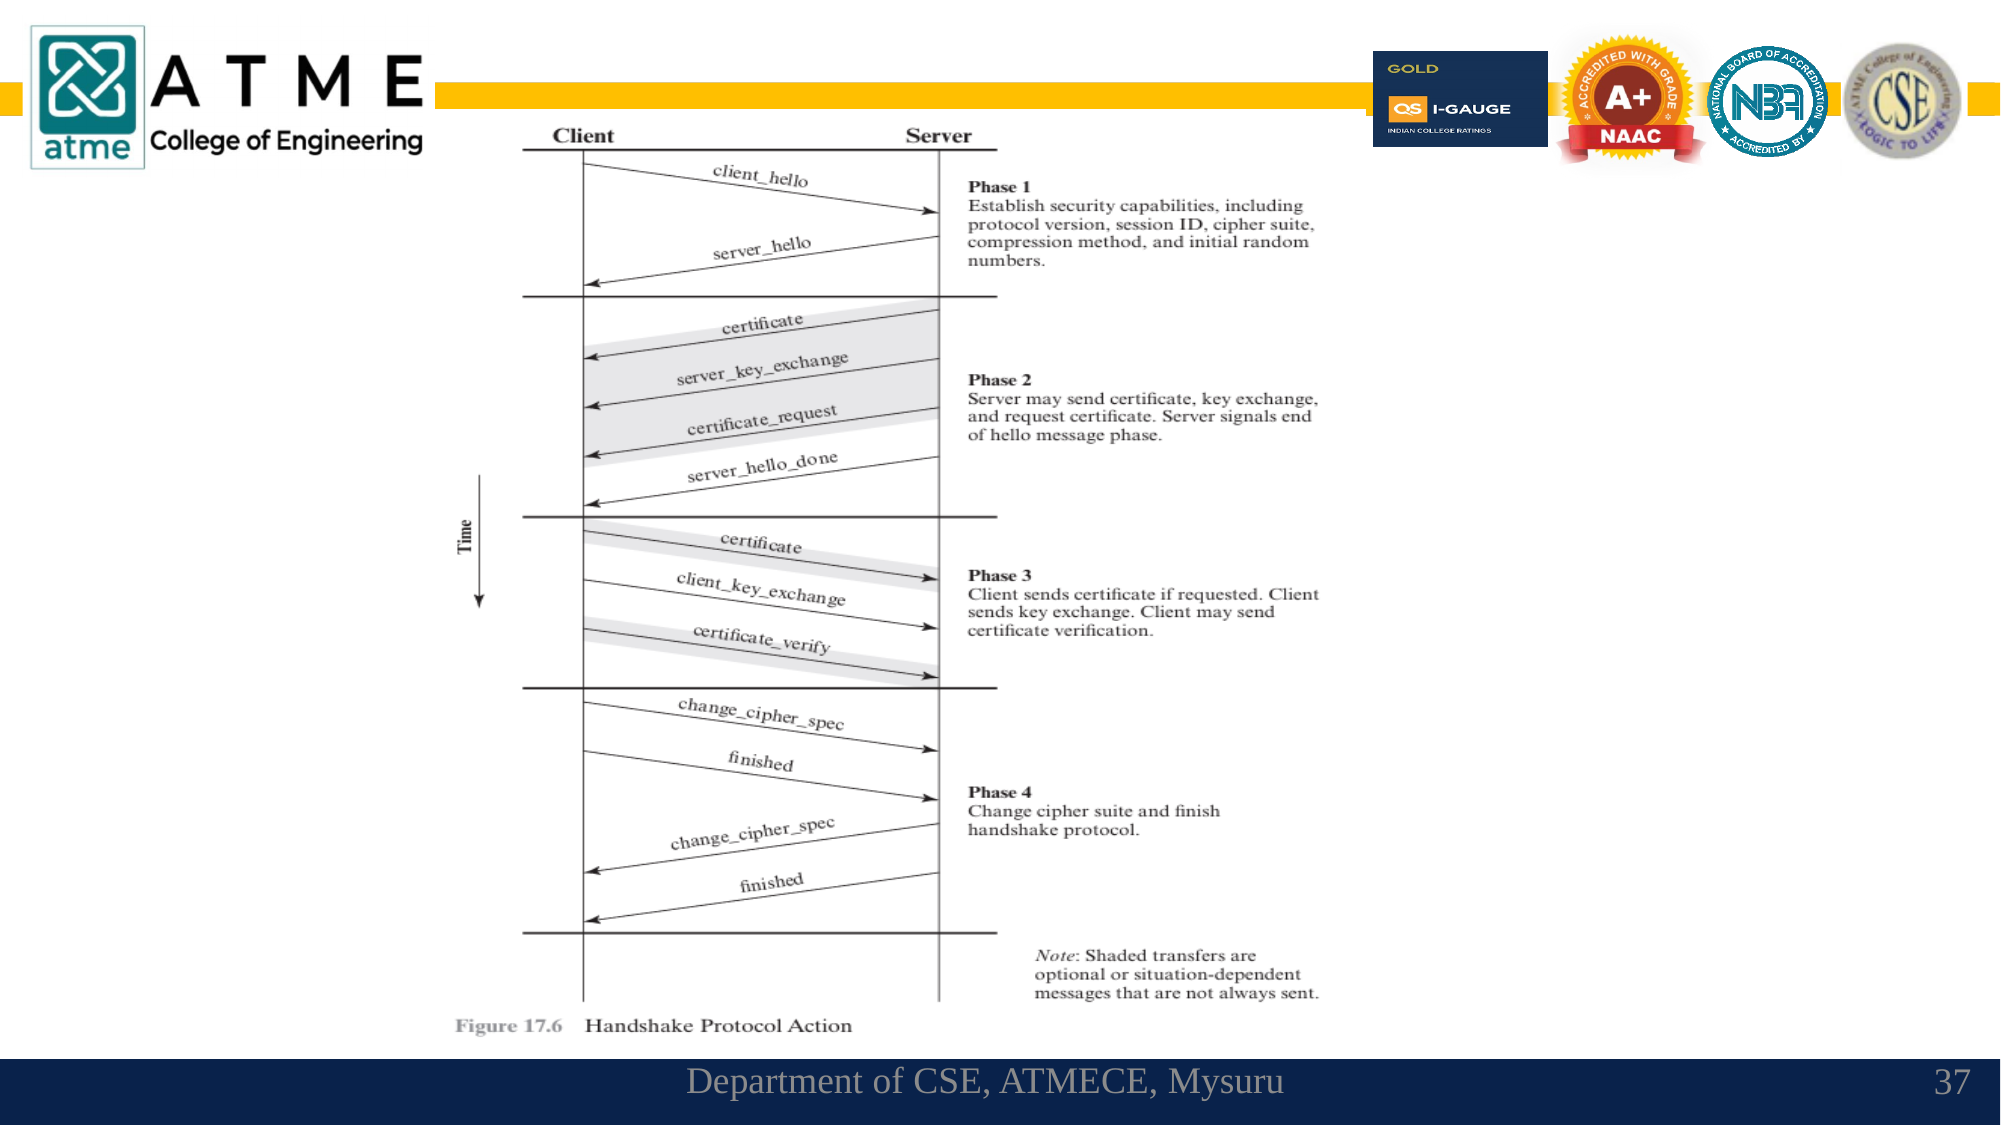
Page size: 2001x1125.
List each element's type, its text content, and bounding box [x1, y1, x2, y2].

picture [1373, 20, 1828, 180]
picture [22, 15, 1366, 1057]
slide_number 37 [1511, 1057, 1972, 1103]
picture [1840, 26, 1968, 176]
picture [0, 1059, 2001, 1125]
footer Department of CSE, ATMECE, Mysuru [501, 1056, 1470, 1102]
